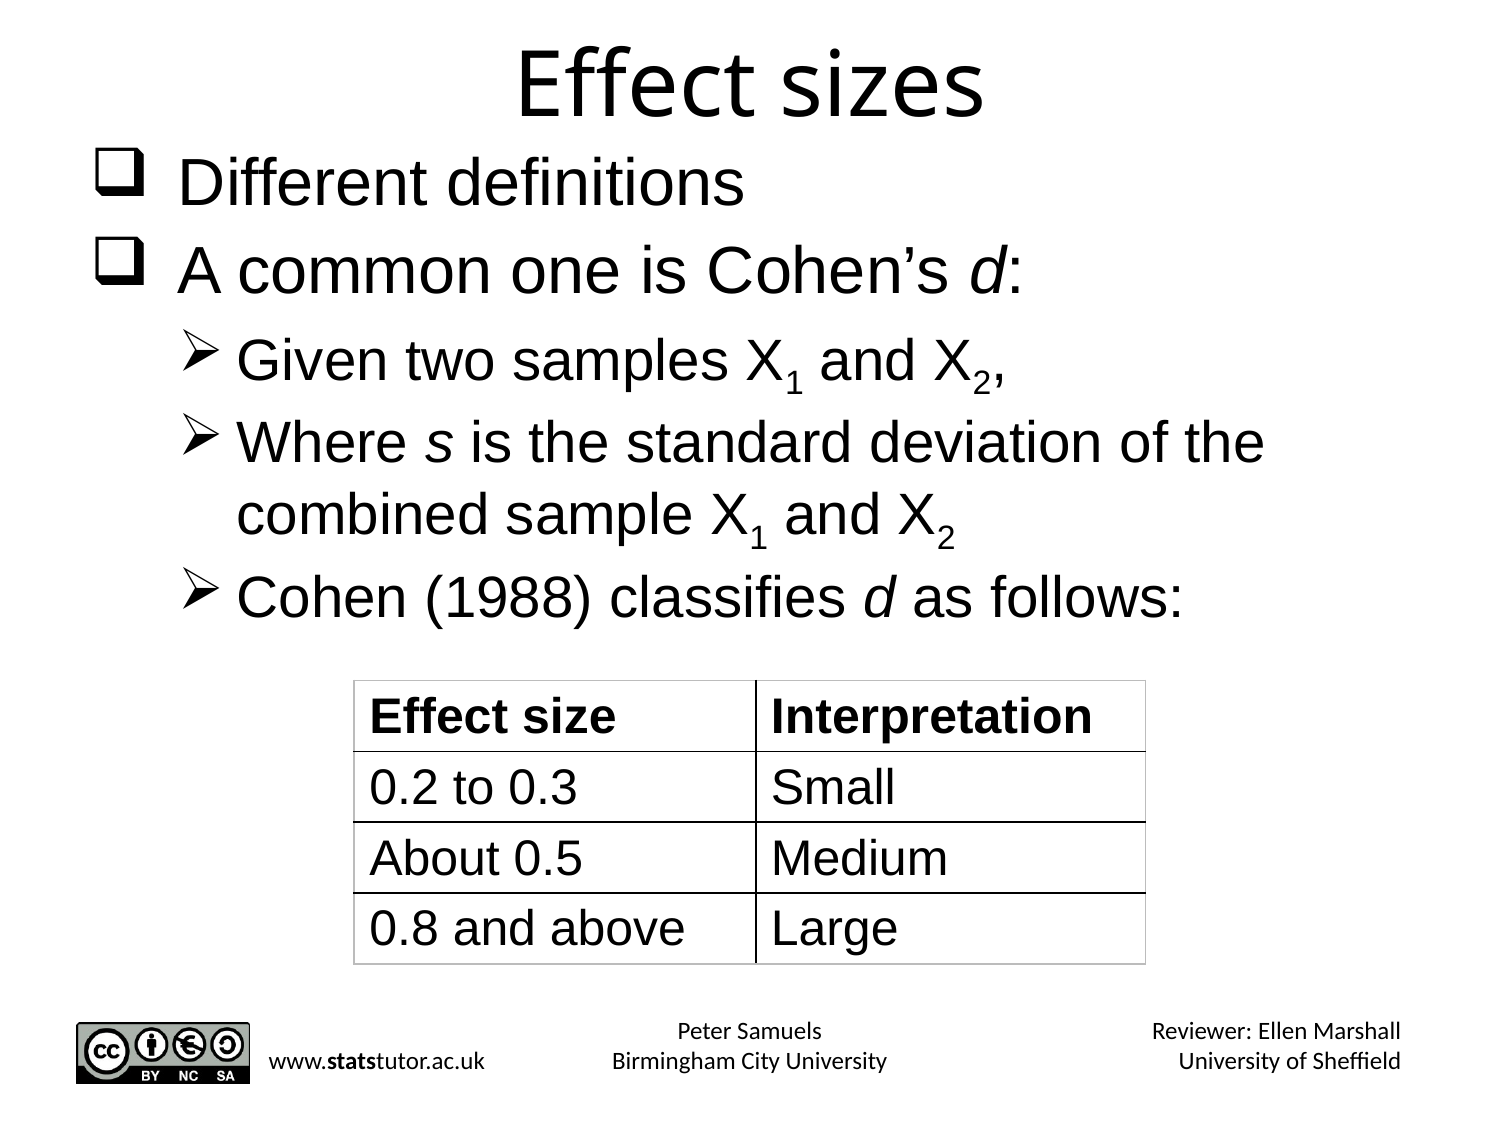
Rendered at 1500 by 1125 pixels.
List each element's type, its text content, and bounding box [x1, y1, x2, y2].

table_header Interpretation [757, 681, 1145, 751]
table_cell Large [757, 894, 1145, 963]
title Effect sizes [75, 33, 1425, 126]
table_cell Medium [757, 823, 1145, 892]
table_cell 0.8 and above [355, 894, 755, 963]
table_cell 0.2 to 0.3 [355, 752, 755, 821]
table_header Effect size [355, 681, 755, 751]
text_box Reviewer: Ellen Marshall University of Sheffield [1038, 1007, 1417, 1083]
table_cell About 0.5 [355, 823, 755, 892]
text_box www.statstutor.ac.uk [254, 1036, 526, 1082]
text_box Peter Samuels Birmingham City University [549, 1007, 951, 1083]
table_cell Small [757, 752, 1145, 821]
picture [76, 1022, 251, 1084]
